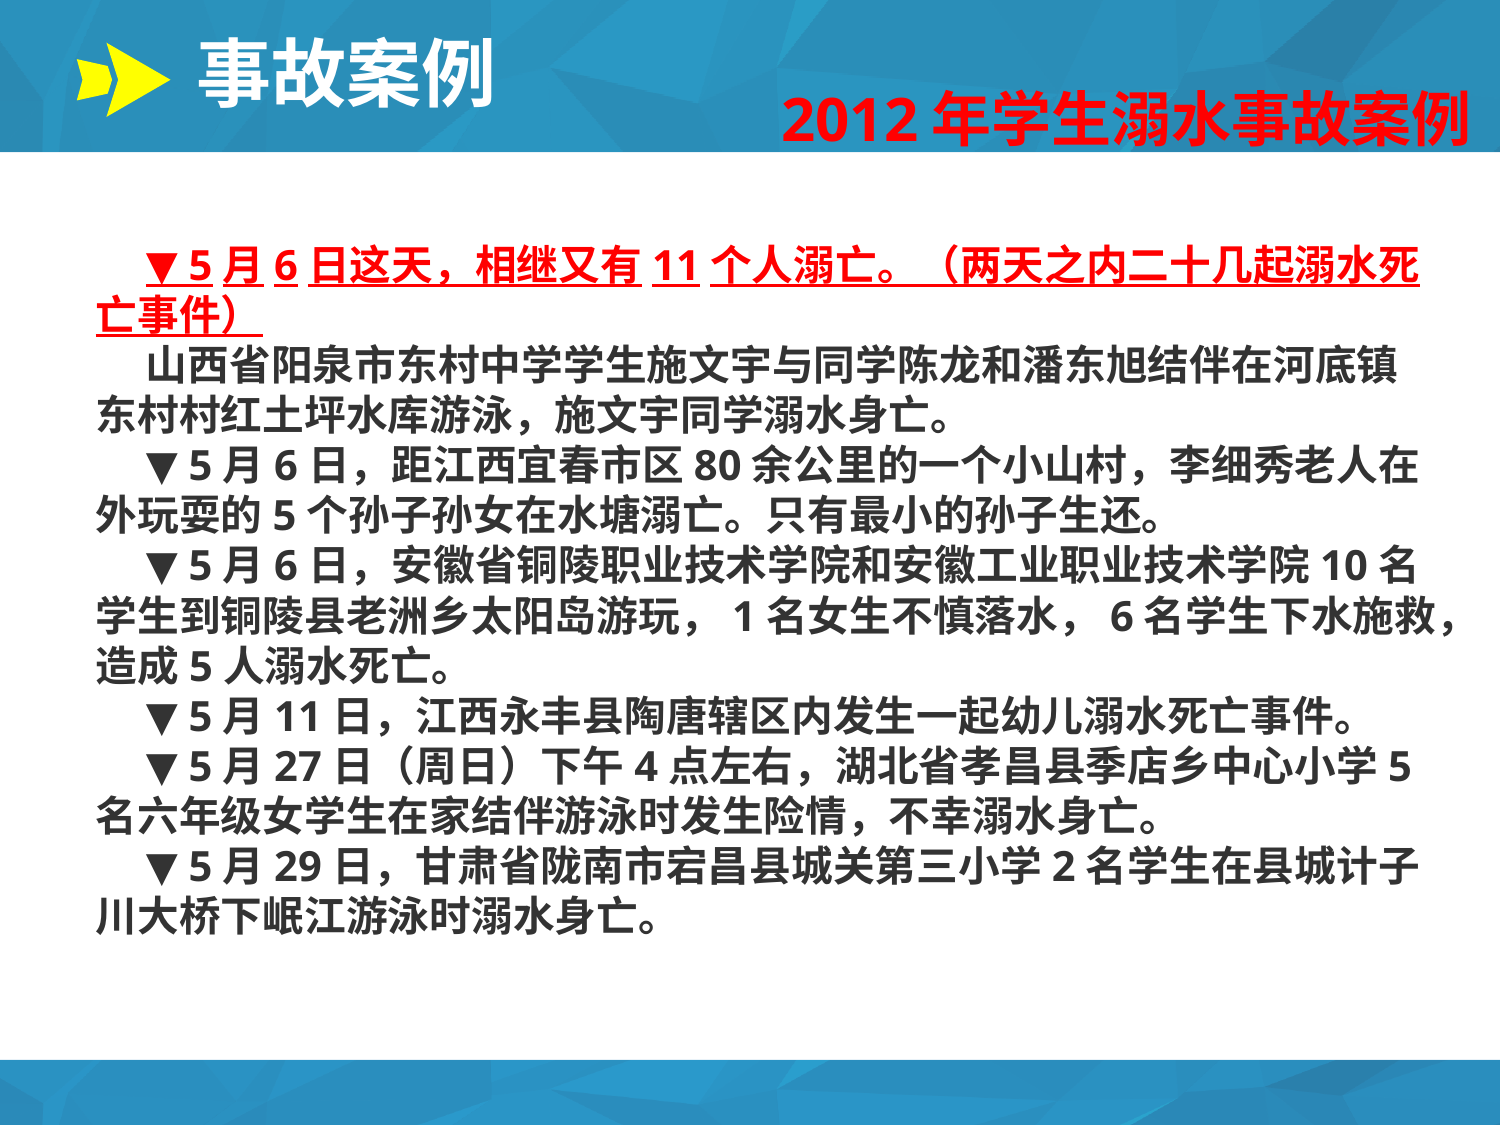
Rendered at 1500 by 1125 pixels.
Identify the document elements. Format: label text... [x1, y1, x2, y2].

text_box 事故案例 [182, 18, 512, 124]
title 2012年学生溺水事故案例 [766, 66, 1500, 162]
text_box ▼ 5月6日这天，相继又有11个人溺亡。（两天之内二十几起溺水死亡事件） 山西省阳泉市东村中学学生施文宇与同学陈龙和潘东旭结伴在河底镇东村村红土坪水库游泳，施文宇同学溺水身亡。 ▼ 5月6日，距江西宜春市区80余公里的一个小山村，李细秀老人在外玩耍的5个孙子孙女在水塘溺亡。只有最小的孙子生还。 ▼ 5月6日，安徽省铜陵职业技术学院和安徽工业职业技术学院10名学生到铜陵县老洲乡太阳岛游玩，1名女生不慎落水，6名学生下水施救，造成5人溺水死亡。 ▼ 5月11日，江西永丰县陶唐辖区内发生一起幼儿溺水死亡事件。 ▼ 5月27日（周日）下午4点左右，湖北省孝昌县季店乡中心小学5名六年级女学生在家结伴游泳时发生险情，不幸溺水身亡。 ▼ 5月29日，甘肃省陇南市宕昌县城关第三小学2名学生在县城计子川大桥下岷江游泳时溺水身亡。 [80, 231, 1452, 947]
